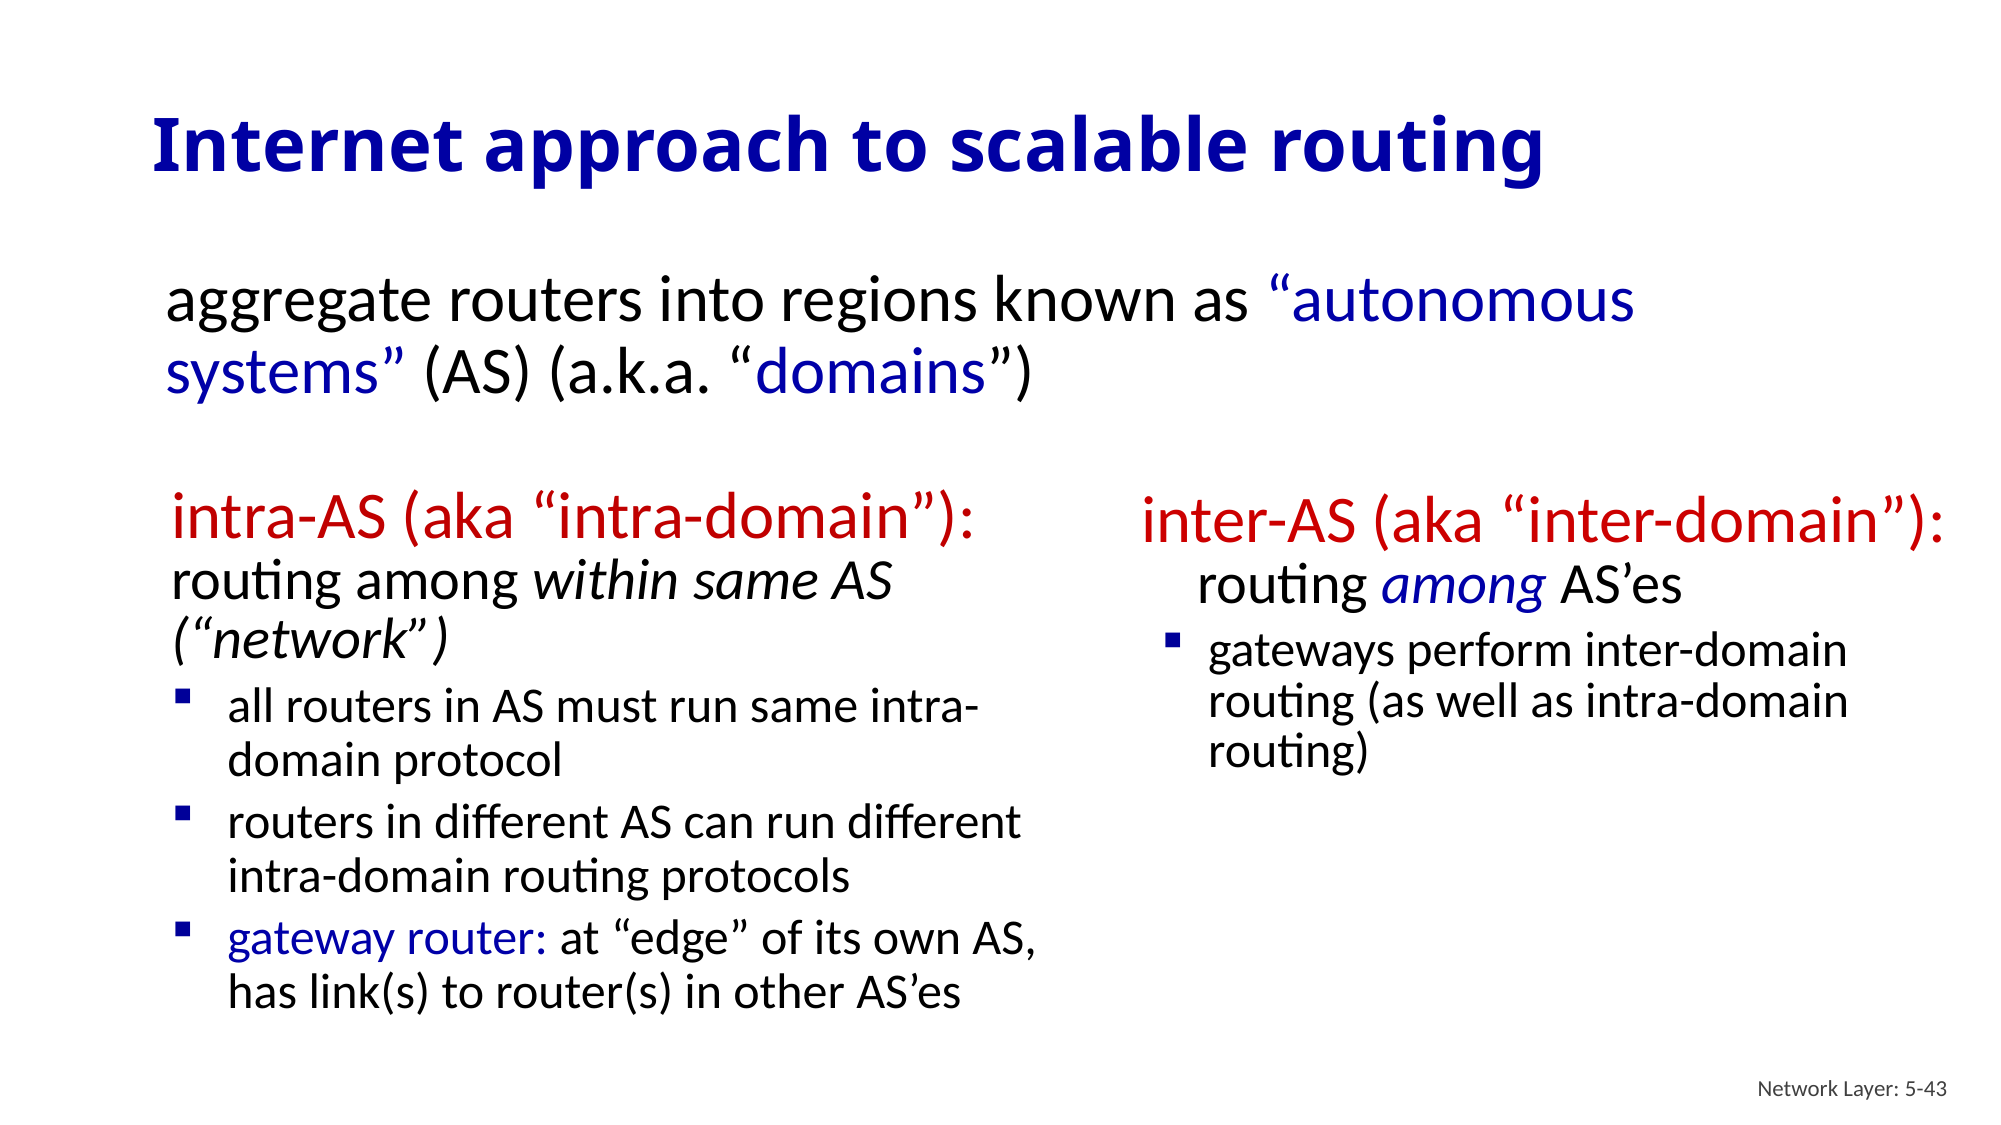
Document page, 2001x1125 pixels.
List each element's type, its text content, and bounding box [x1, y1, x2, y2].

text_box inter-AS (aka “inter-domain”): routing among AS’es gateways perform inter-domain routing (as well as intra-domain routing) [1125, 480, 1973, 893]
title Internet approach to scalable routing [137, 74, 1863, 221]
slide_number Network Layer: 5-43 [1512, 1056, 1963, 1117]
list aggregate routers into regions known as “autonomous systems” (AS) (a.k.a. “domains”) [129, 256, 1855, 970]
text_box intra-AS (aka “intra-domain”): routing among within same AS (“network”) all routers in AS must run same intra-domain protocol routers in different AS can run different intra-domain routing protocols gateway router: at “edge” of its own AS, has link(s) to router(s) in other AS’es [156, 476, 1081, 1077]
